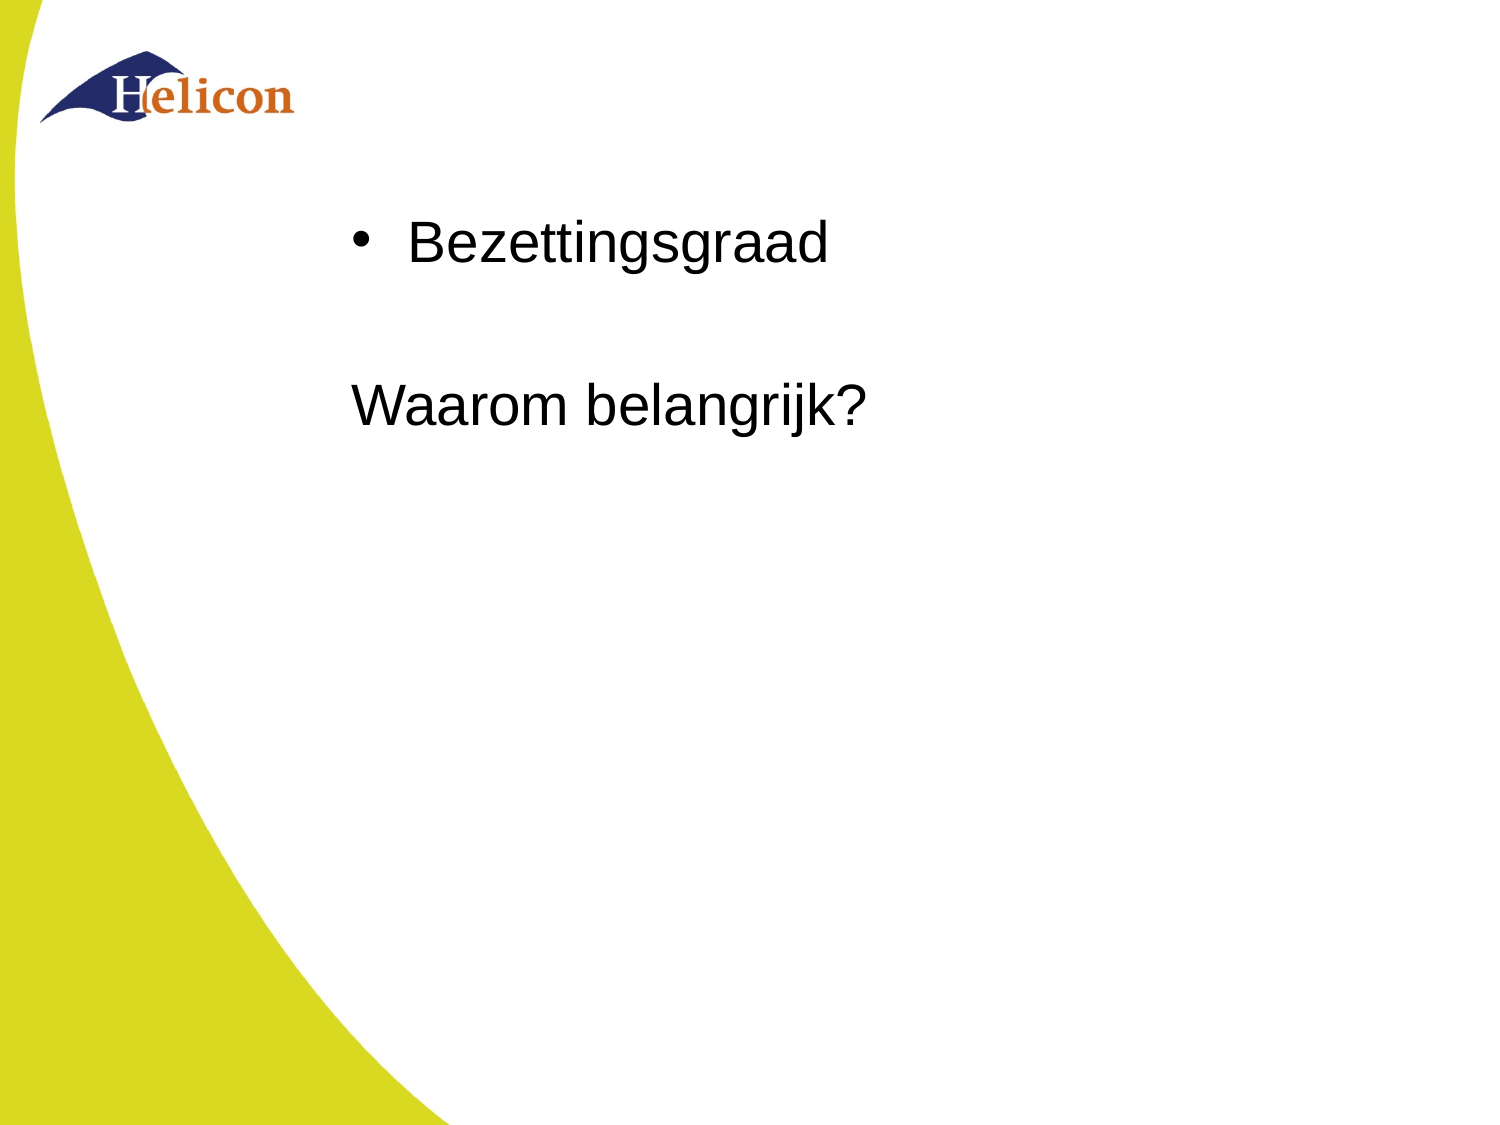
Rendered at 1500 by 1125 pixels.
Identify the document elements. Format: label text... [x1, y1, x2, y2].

list Bezettingsgraad Waarom belangrijk? [336, 196, 1425, 1005]
picture [0, 0, 1500, 1125]
